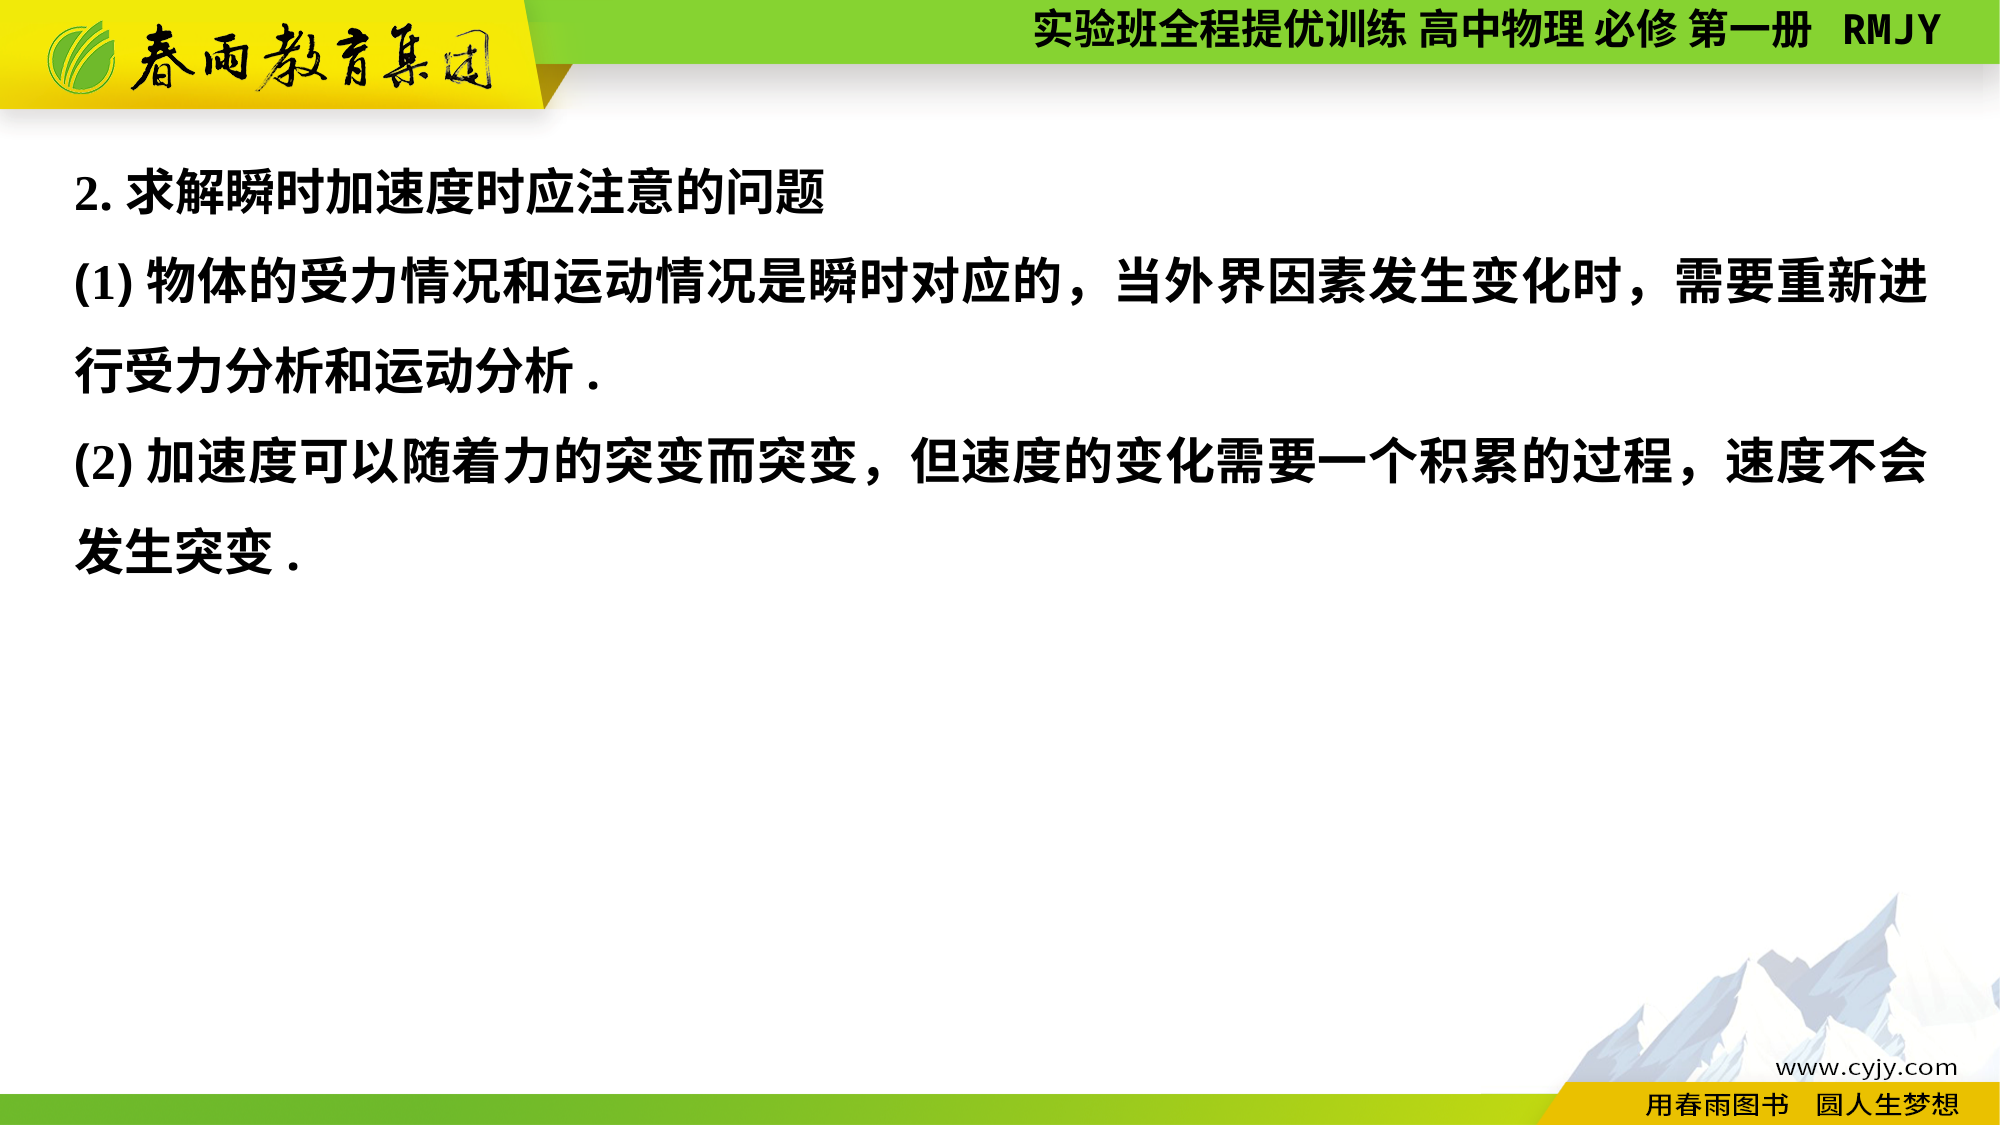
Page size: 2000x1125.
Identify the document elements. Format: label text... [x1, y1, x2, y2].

picture [0, 0, 2000, 1125]
list 2.求解瞬时加速度时应注意的问题 (1)物体的受力情况和运动情况是瞬时对应的，当外界因素发生变化时，需要重新进行受力分析和运动分析. (2)加速度可以随着力的突变而突变，但速度的变化需要一个积累的过程，速度不会发生突变. [59, 122, 1944, 581]
